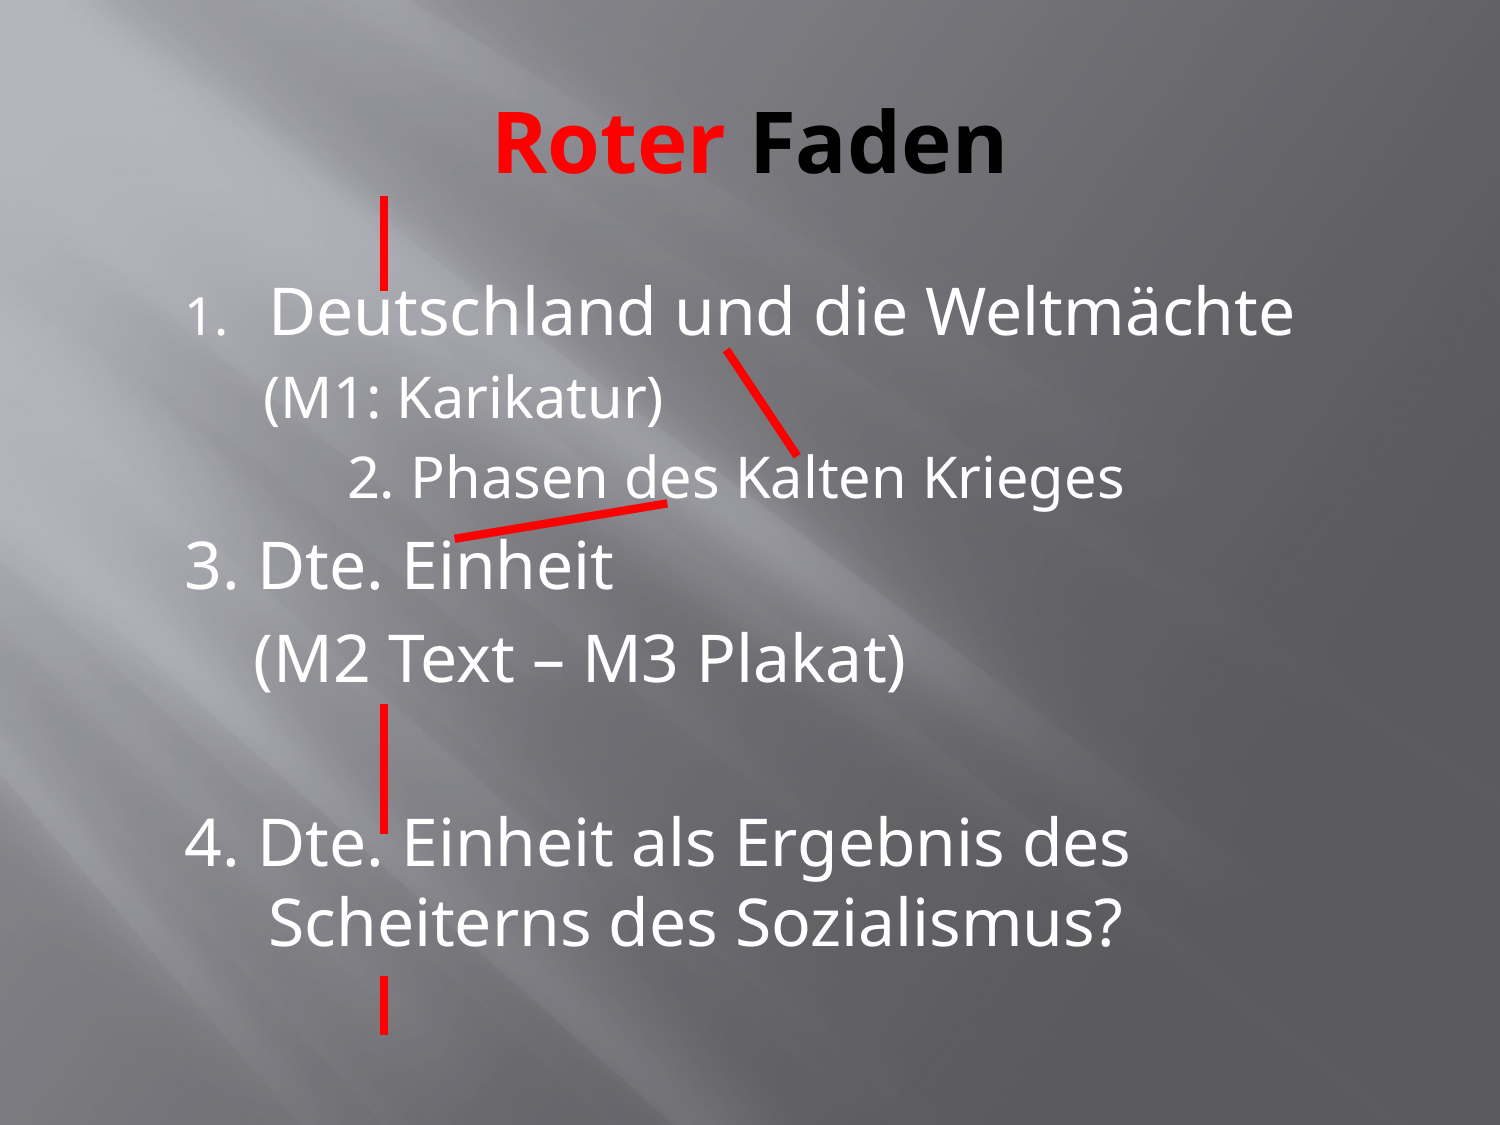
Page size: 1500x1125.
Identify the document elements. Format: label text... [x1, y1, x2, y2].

title Roter Faden [75, 45, 1425, 233]
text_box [454, 503, 668, 540]
list Deutschland und die Weltmächte (M1: Karikatur) 2. Phasen des Kalten Krieges 3. Dte. Einheit (M2 Text – M3 Plakat) 4. Dte. Einheit als Ergebnis des Scheiterns des Sozialismus? [75, 262, 1447, 1035]
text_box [726, 349, 798, 457]
